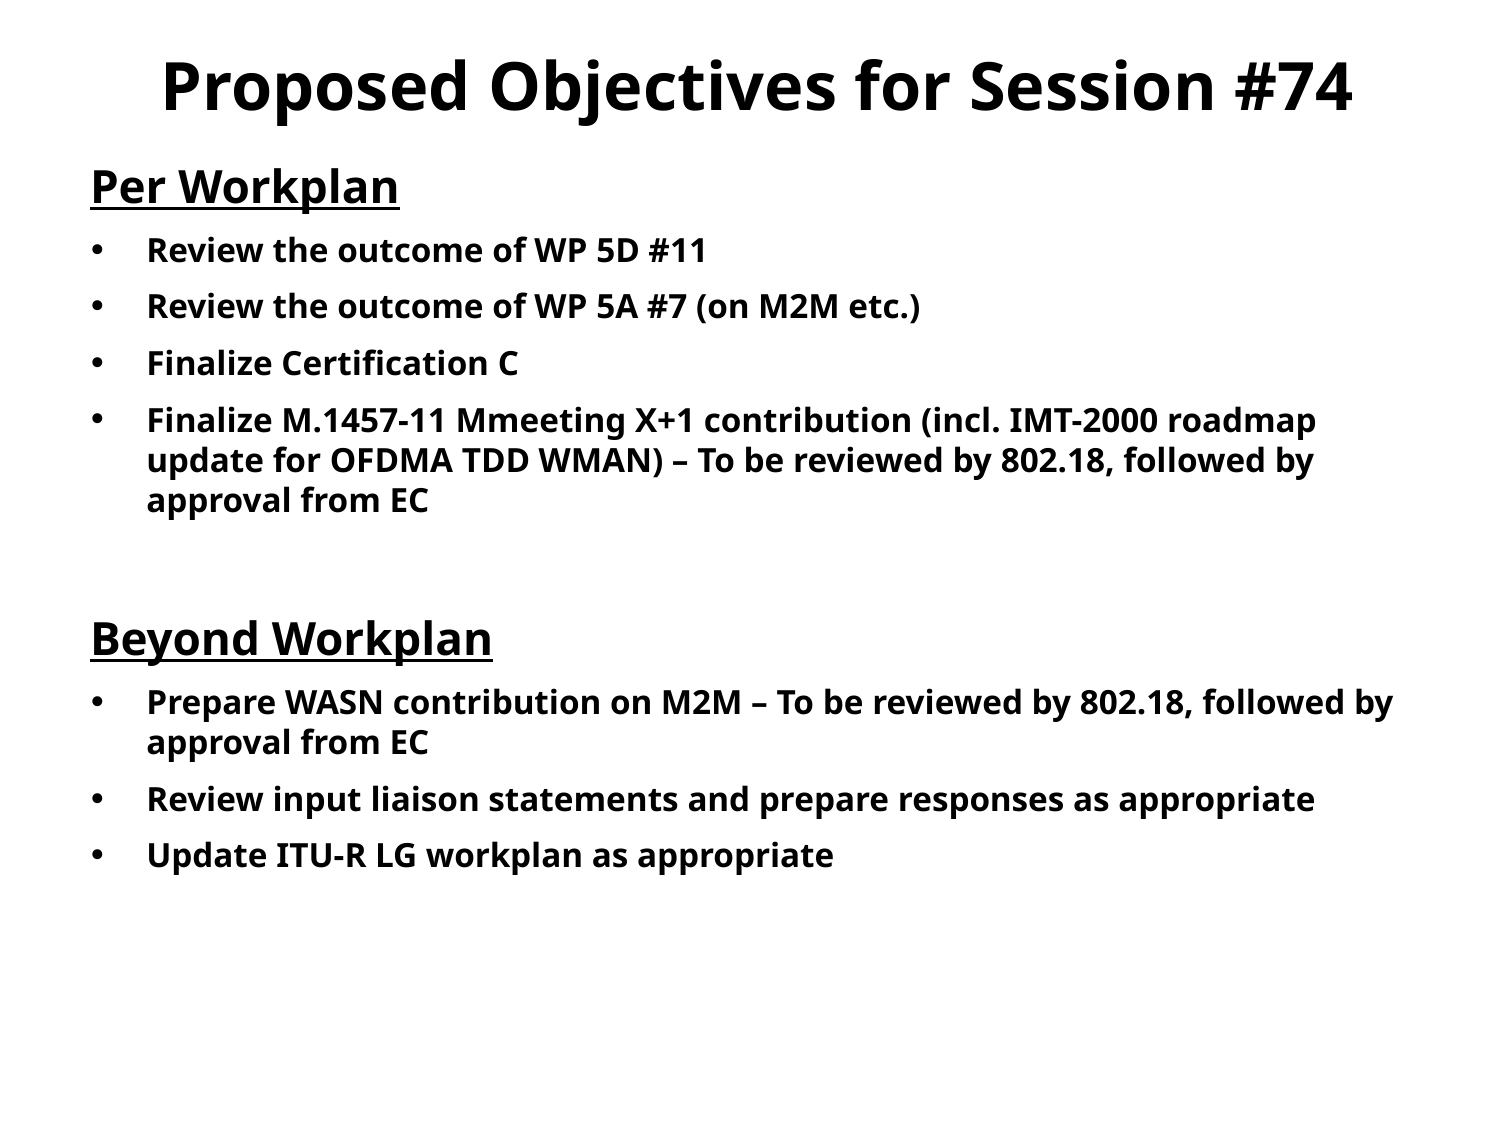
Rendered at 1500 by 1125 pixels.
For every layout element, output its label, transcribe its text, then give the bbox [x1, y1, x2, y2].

title Proposed Objectives for Session #74 [75, 36, 1425, 149]
list Per Workplan Review the outcome of WP 5D #11 Review the outcome of WP 5A #7 (on M2M etc.) Finalize Certification C Finalize M.1457-11 Mmeeting X+1 contribution (incl. IMT-2000 roadmap update for OFDMA TDD WMAN) – To be reviewed by 802.18, followed by approval from EC Beyond Workplan Prepare WASN contribution on M2M – To be reviewed by 802.18, followed by approval from EC Review input liaison statements and prepare responses as appropriate Update ITU-R LG workplan as appropriate [75, 149, 1425, 1063]
